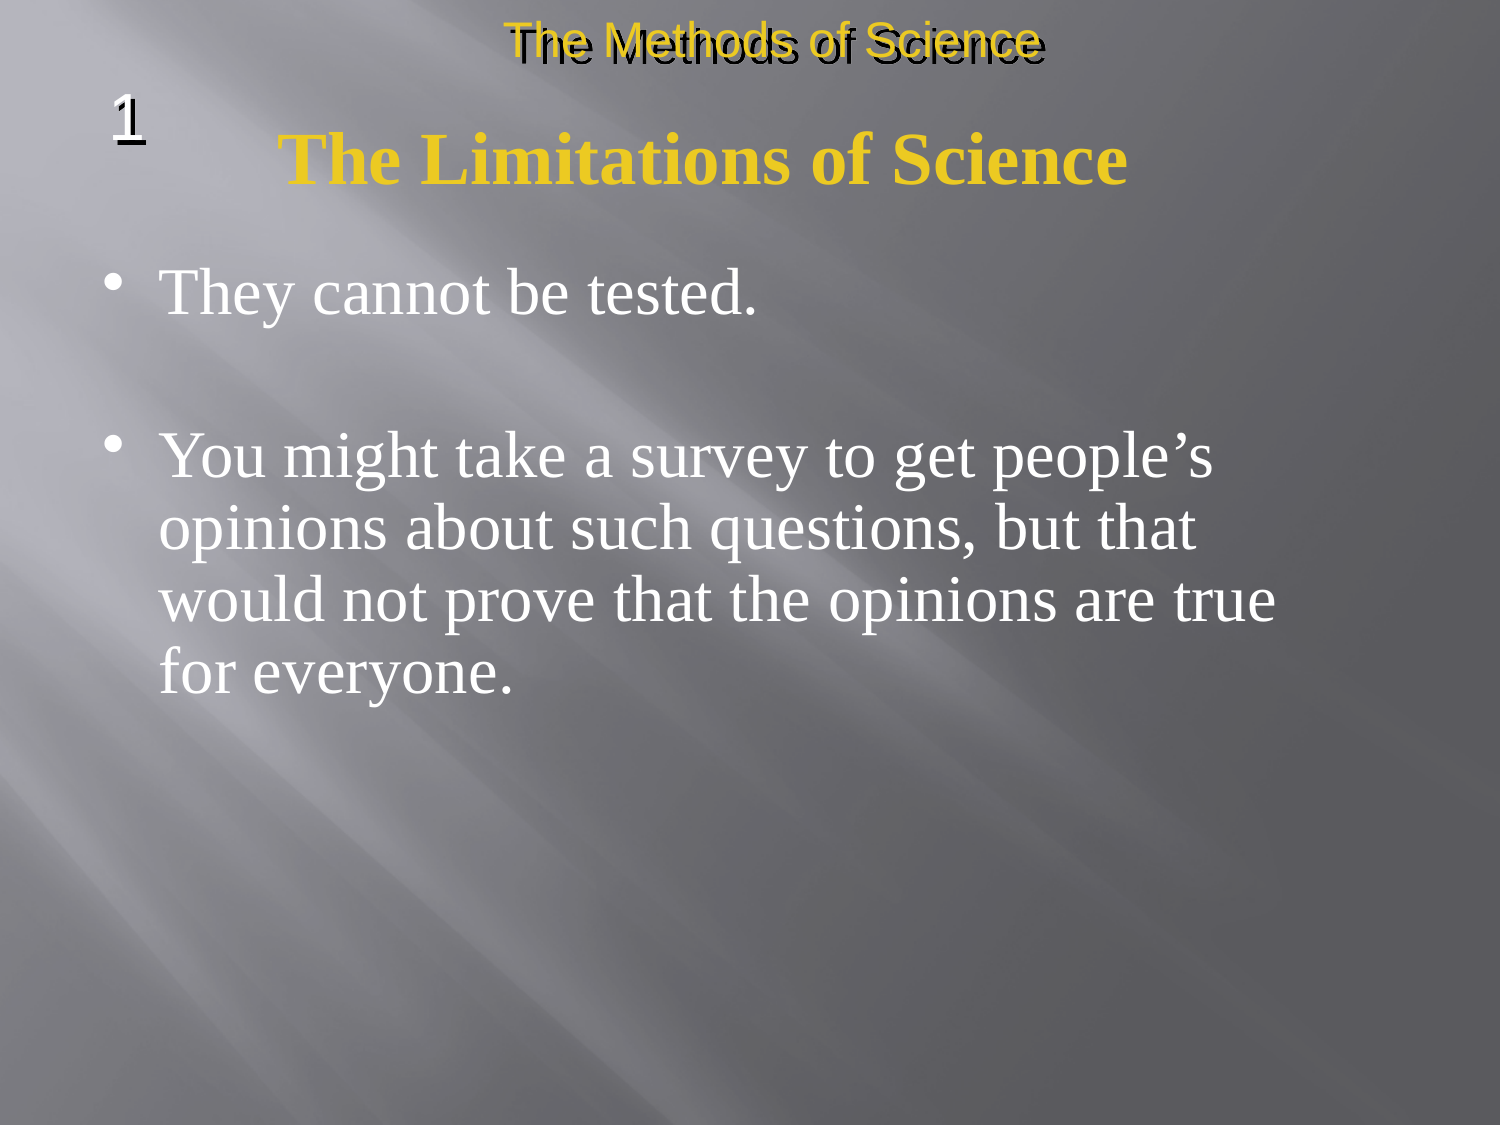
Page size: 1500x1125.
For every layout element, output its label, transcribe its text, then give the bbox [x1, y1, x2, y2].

text_box You might take a survey to get people’s opinions about such questions, but that would not prove that the opinions are true for everyone. [87, 412, 1300, 715]
text_box The Methods of Science [487, 0, 1057, 75]
text_box The Limitations of Science [262, 112, 1301, 209]
text_box They cannot be tested. [87, 249, 788, 337]
text_box 1 [93, 66, 161, 162]
